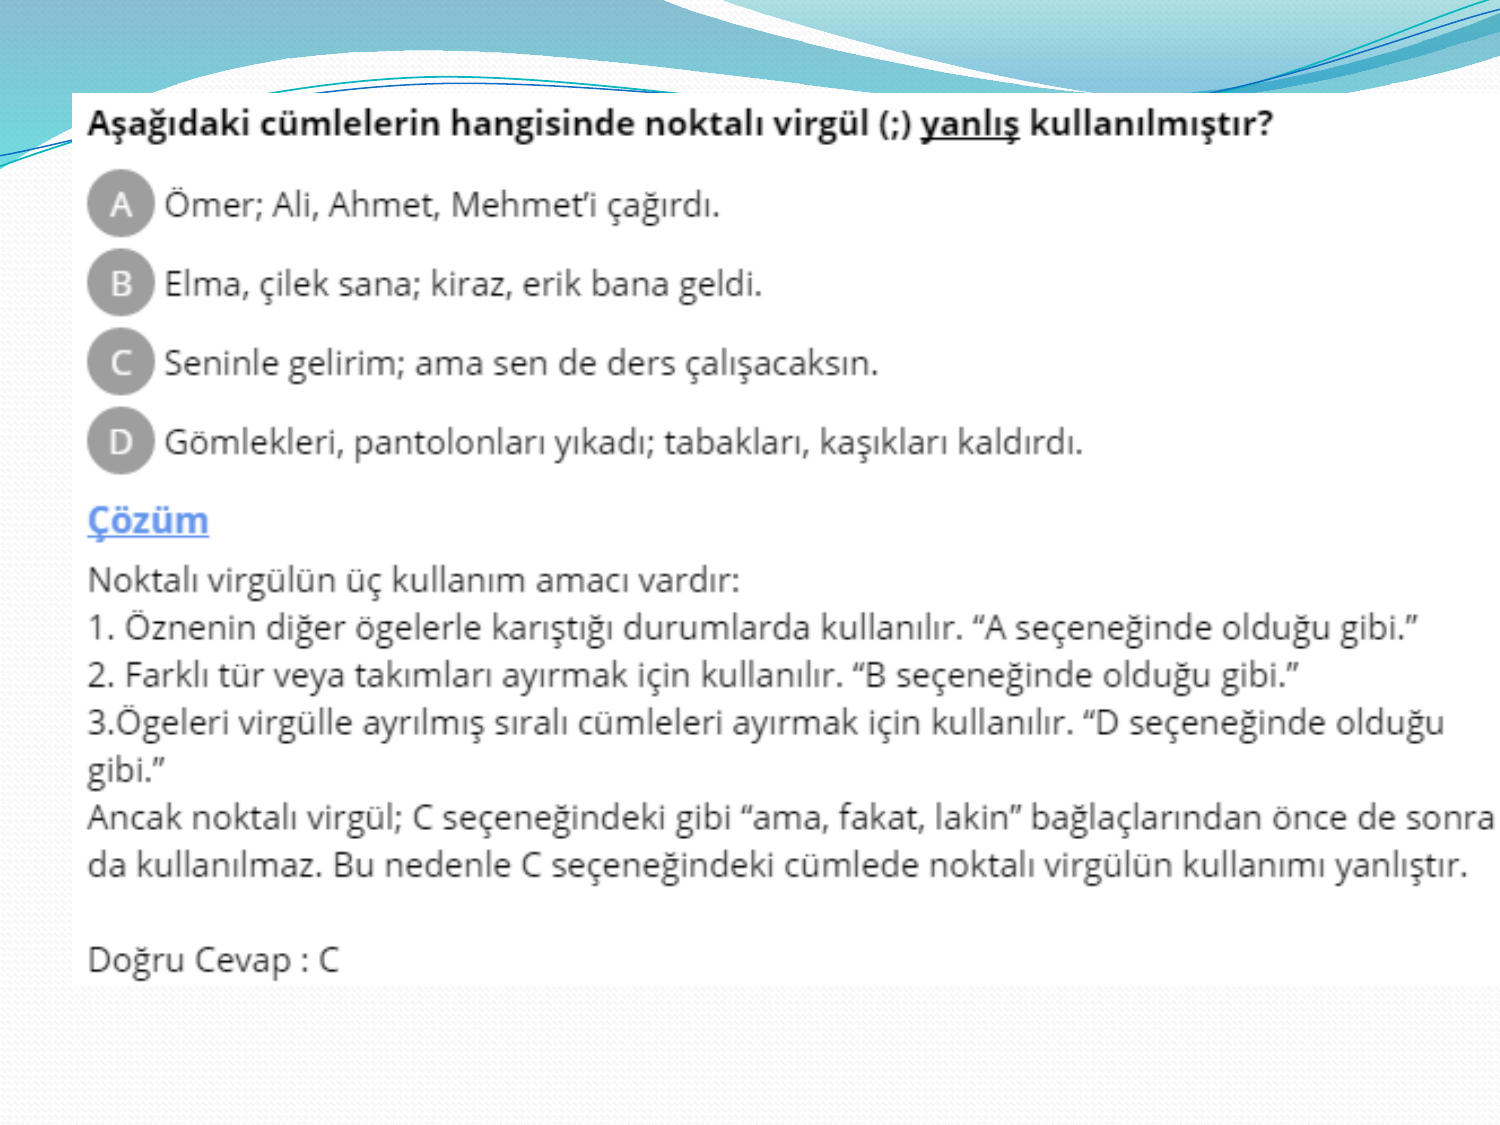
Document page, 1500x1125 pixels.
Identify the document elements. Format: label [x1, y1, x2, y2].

picture [72, 93, 1500, 986]
